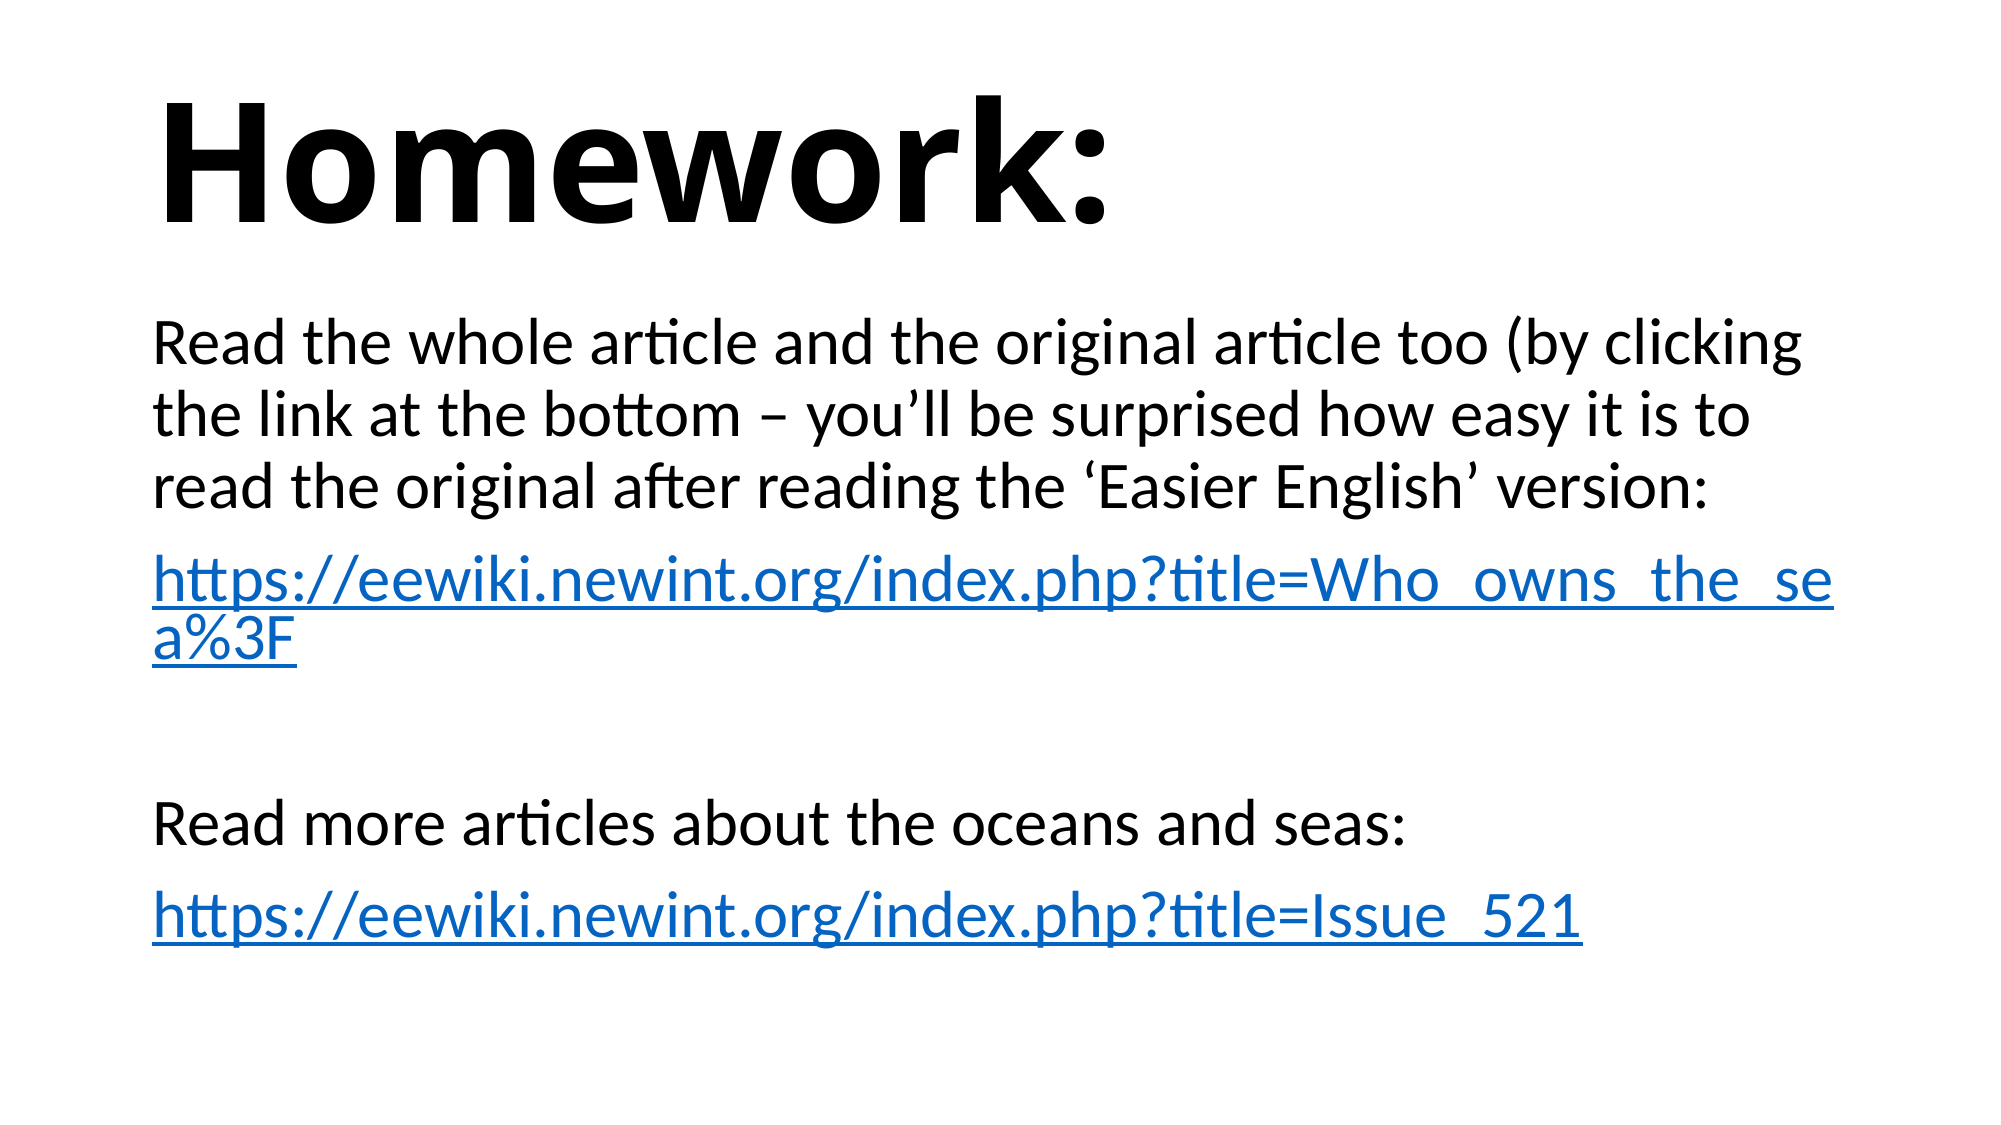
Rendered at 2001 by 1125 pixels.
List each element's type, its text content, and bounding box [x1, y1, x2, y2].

title Homework: [137, 59, 1863, 278]
list Read the whole article and the original article too (by clicking the link at the bottom – you’ll be surprised how easy it is to read the original after reading the ‘Easier English’ version: https://eewiki.newint.org/index.php?title=Who_owns_the_sea%3F Read more articles about the oceans and seas: https://eewiki.newint.org/index.php?title=Issue_521 [137, 299, 1863, 1014]
